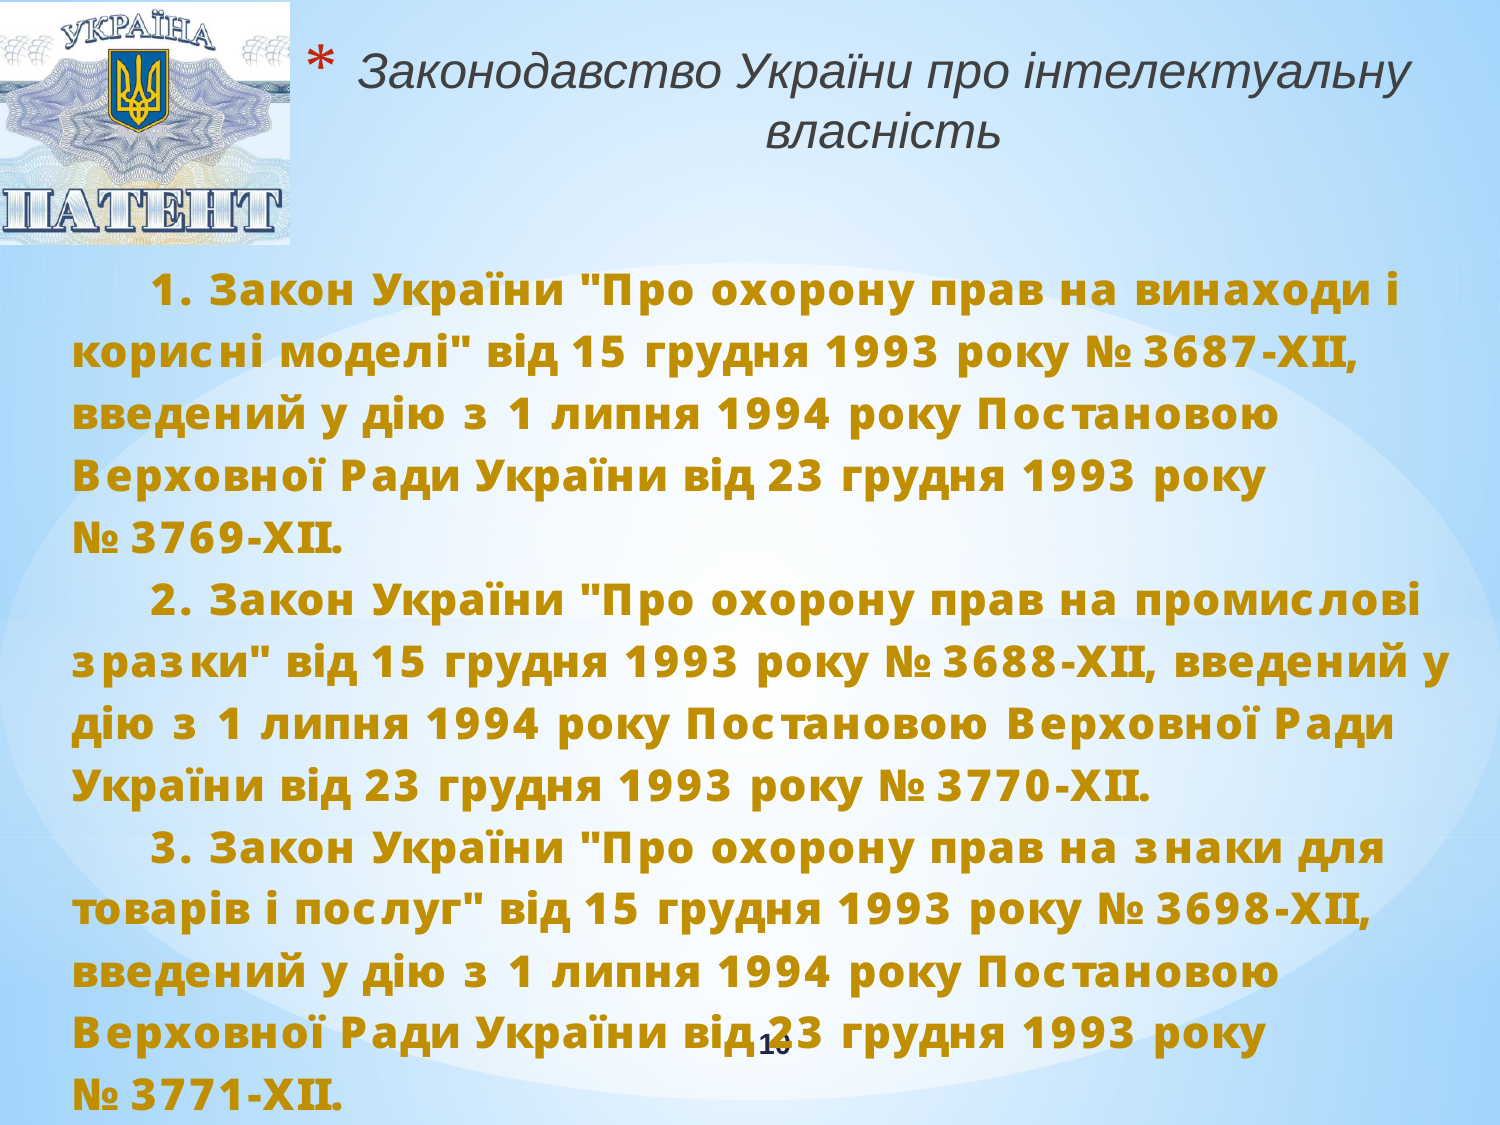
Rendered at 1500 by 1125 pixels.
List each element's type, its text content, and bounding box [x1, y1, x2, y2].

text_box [64, 257, 1466, 1125]
text_box Законодавство України про інтелектуальну власність [295, 30, 1427, 124]
picture [0, 2, 290, 245]
